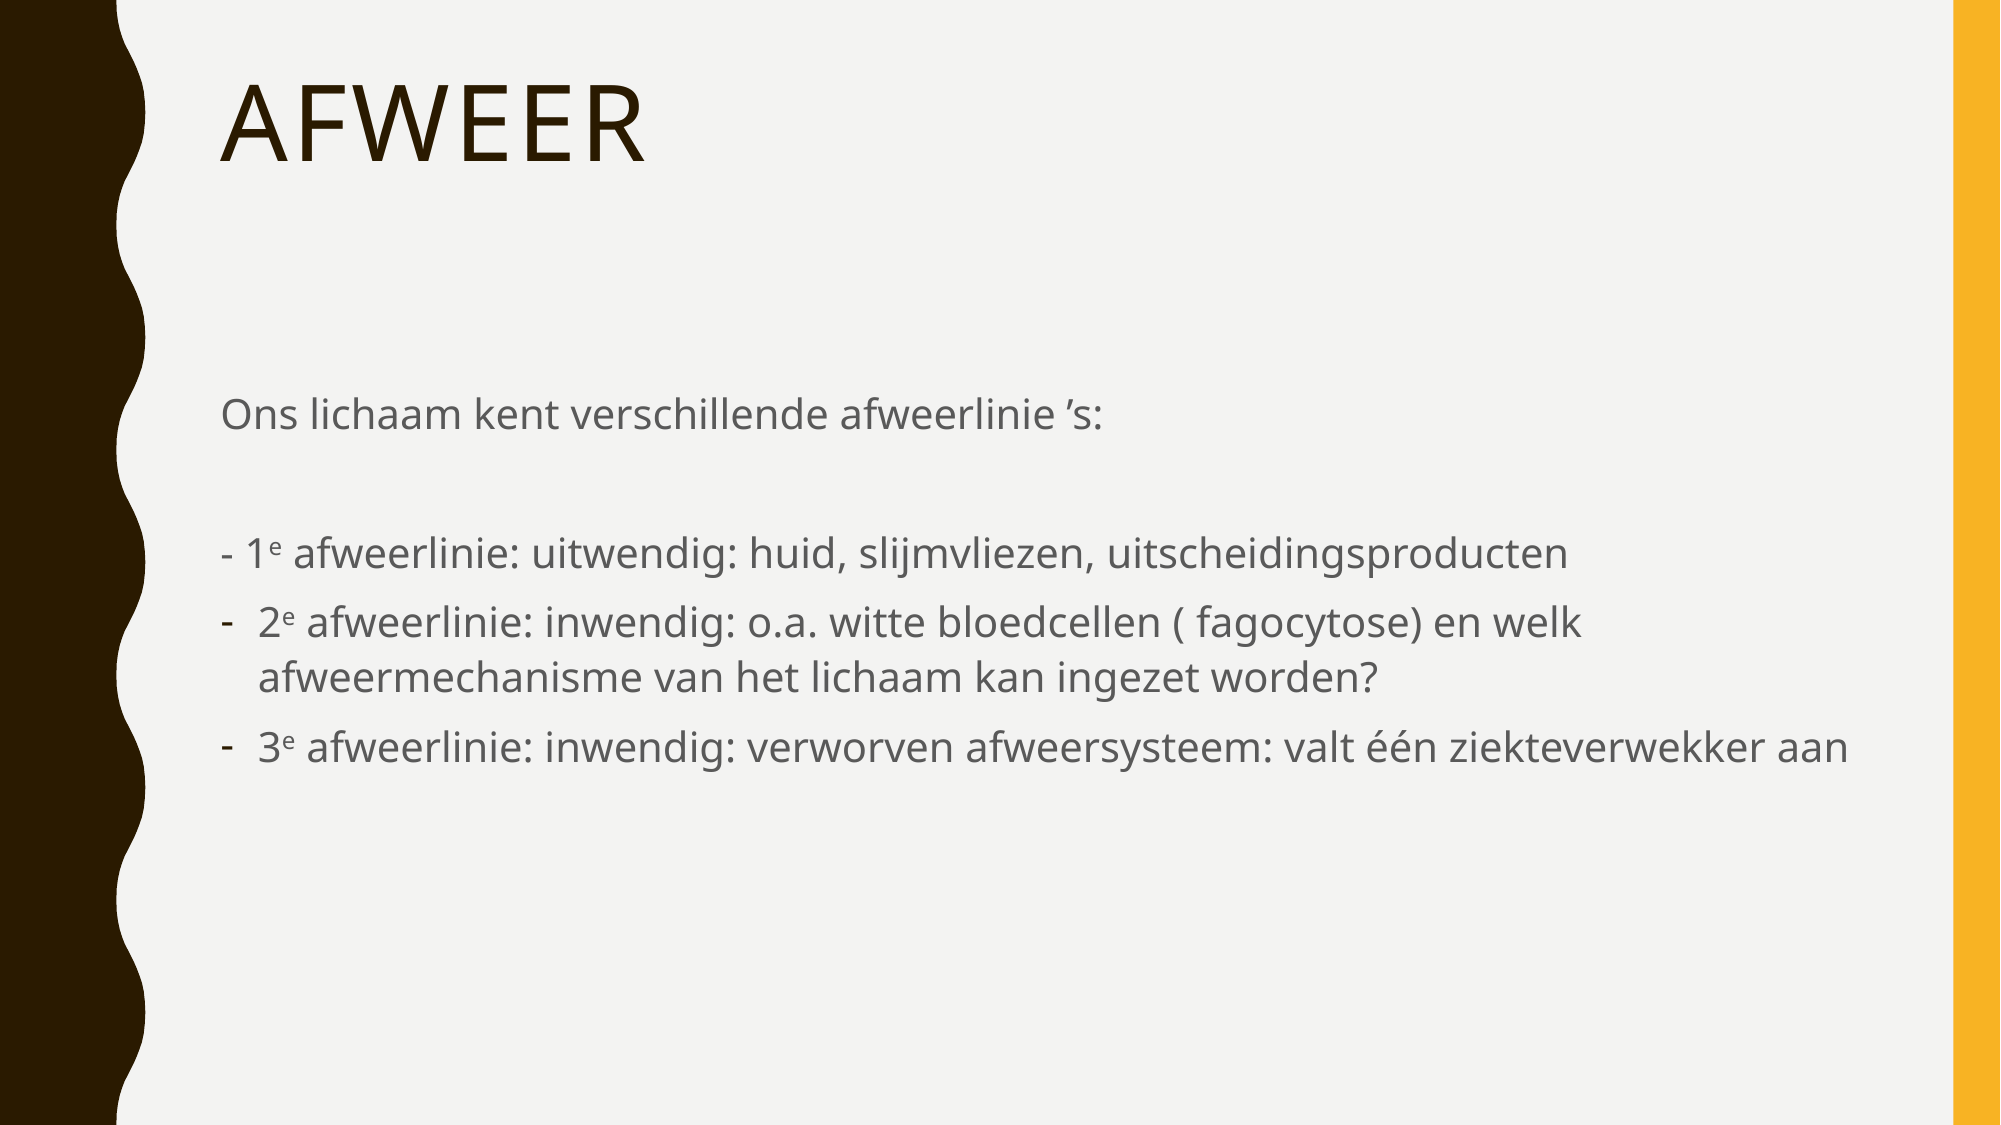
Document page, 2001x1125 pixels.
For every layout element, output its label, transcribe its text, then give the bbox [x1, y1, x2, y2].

title Afweer [205, 62, 1875, 308]
list Ons lichaam kent verschillende afweerlinie ’s: - 1e afweerlinie: uitwendig: huid, slijmvliezen, uitscheidingsproducten 2e afweerlinie: inwendig: o.a. witte bloedcellen ( fagocytose) en welk afweermechanisme van het lichaam kan ingezet worden? 3e afweerlinie: inwendig: verworven afweersysteem: valt één ziekteverwekker aan [205, 375, 1875, 965]
